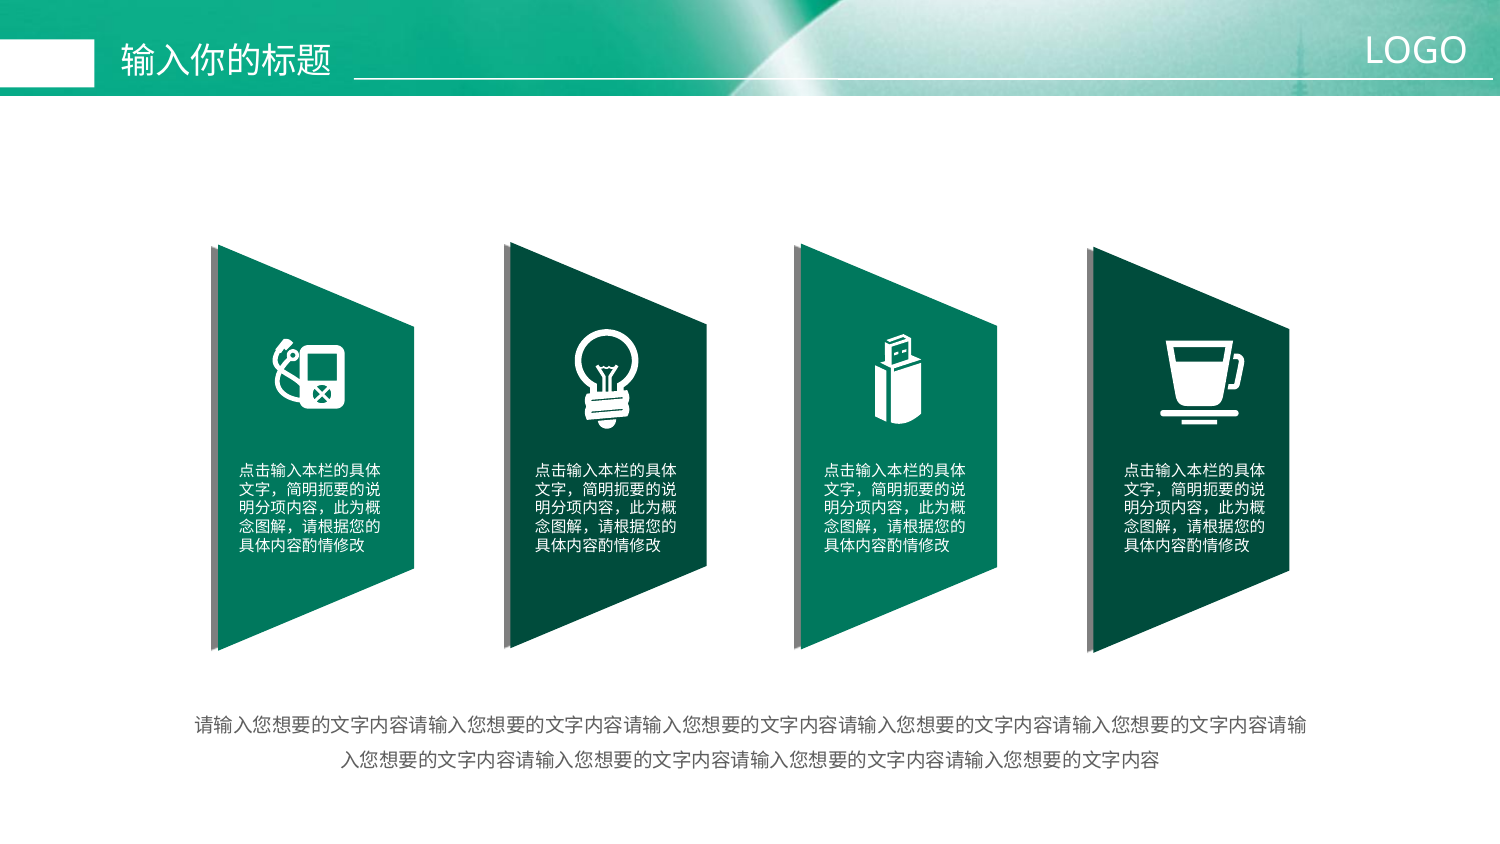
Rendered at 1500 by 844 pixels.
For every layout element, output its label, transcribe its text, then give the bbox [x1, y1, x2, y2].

text_box [218, 244, 415, 651]
text_box [272, 338, 345, 409]
text_box [1181, 419, 1218, 425]
text_box 点击输入本栏的具体文字，简明扼要的说明分项内容，此为概念图解，请根据您的具体内容酌情修改 [812, 455, 984, 561]
picture [0, 0, 1500, 96]
text_box [510, 242, 707, 649]
text_box [1093, 246, 1290, 653]
text_box [574, 329, 639, 429]
text_box 请输入您想要的文字内容请输入您想要的文字内容请输入您想要的文字内容请输入您想要的文字内容请输入您想要的文字内容请输入您想要的文字内容请输入您想要的文字内容请输入您想要的文字内容请输入您想要的文字内容 [185, 695, 1314, 778]
text_box [875, 365, 887, 422]
text_box [800, 243, 998, 650]
text_box [880, 334, 922, 424]
text_box [1165, 340, 1234, 407]
text_box 点击输入本栏的具体文字，简明扼要的说明分项内容，此为概念图解，请根据您的具体内容酌情修改 [1112, 455, 1284, 561]
text_box 点击输入本栏的具体文字，简明扼要的说明分项内容，此为概念图解，请根据您的具体内容酌情修改 [523, 455, 695, 561]
text_box [1160, 410, 1239, 417]
text_box [1227, 353, 1245, 390]
text_box 点击输入本栏的具体文字，简明扼要的说明分项内容，此为概念图解，请根据您的具体内容酌情修改 [227, 455, 399, 561]
